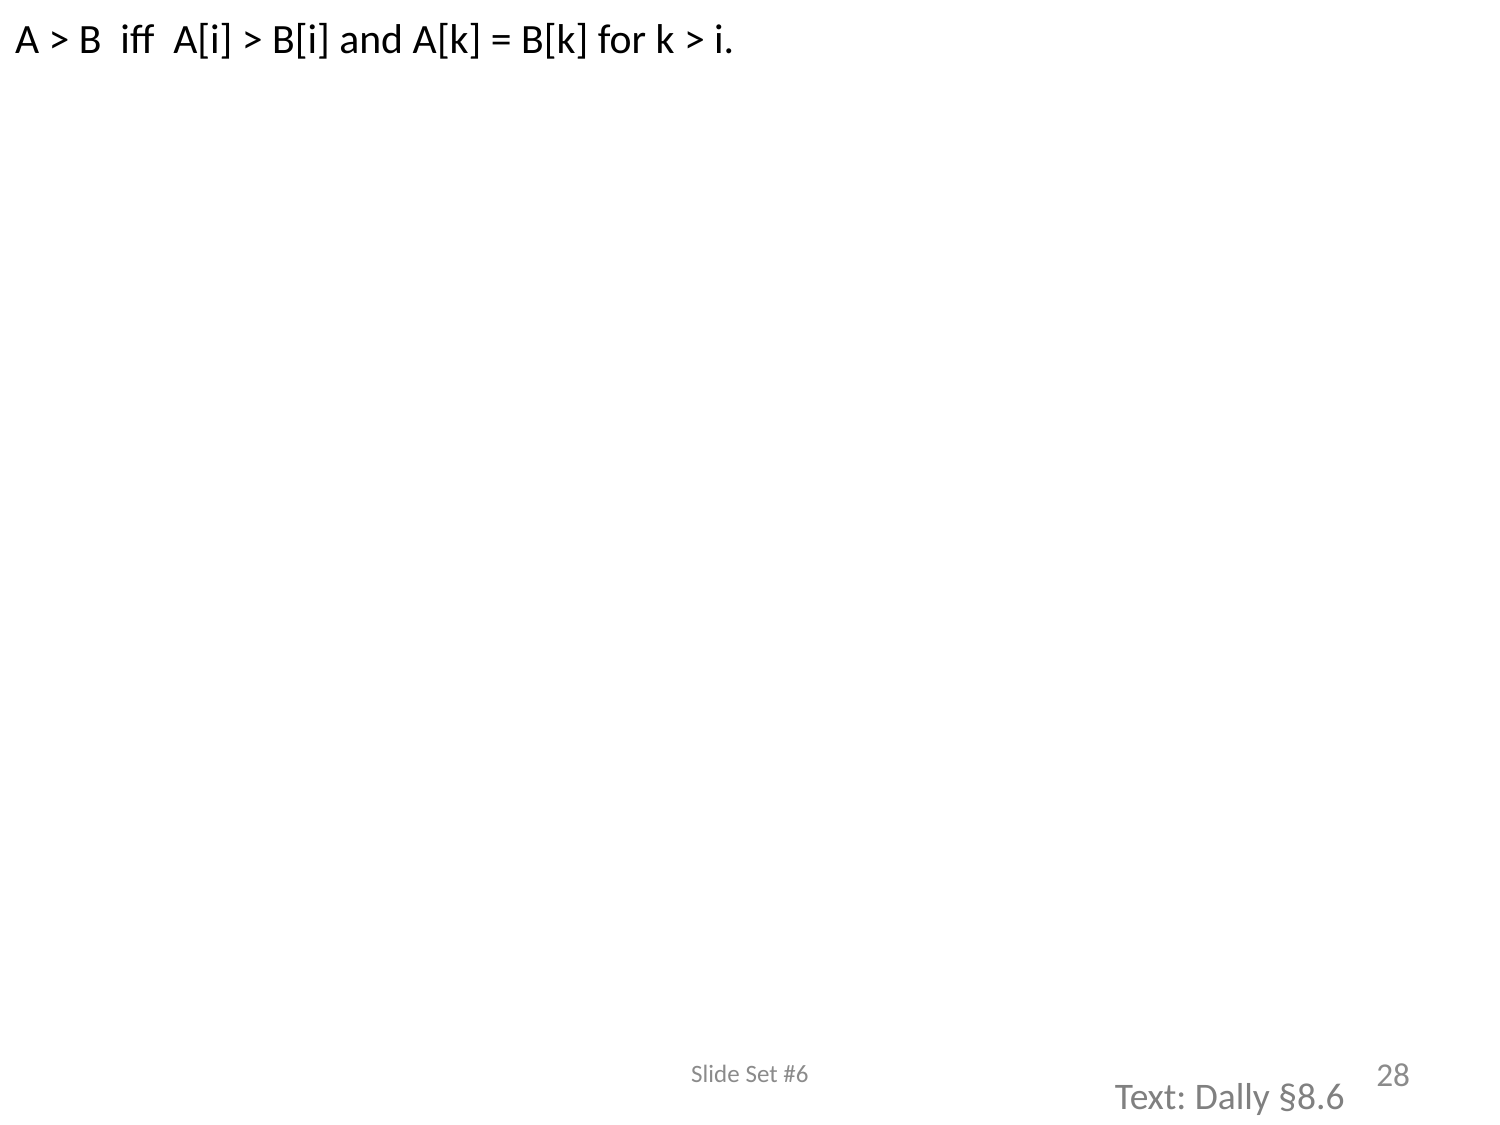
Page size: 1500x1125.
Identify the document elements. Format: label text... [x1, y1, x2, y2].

slide_number 28 [1074, 1042, 1425, 1103]
footer Slide Set #6 [512, 1042, 988, 1103]
text_box Text: Dally §8.6 [1100, 1103, 1363, 1125]
list A > B iff A[i] > B[i] and A[k] = B[k] for k > i. [0, 4, 769, 112]
